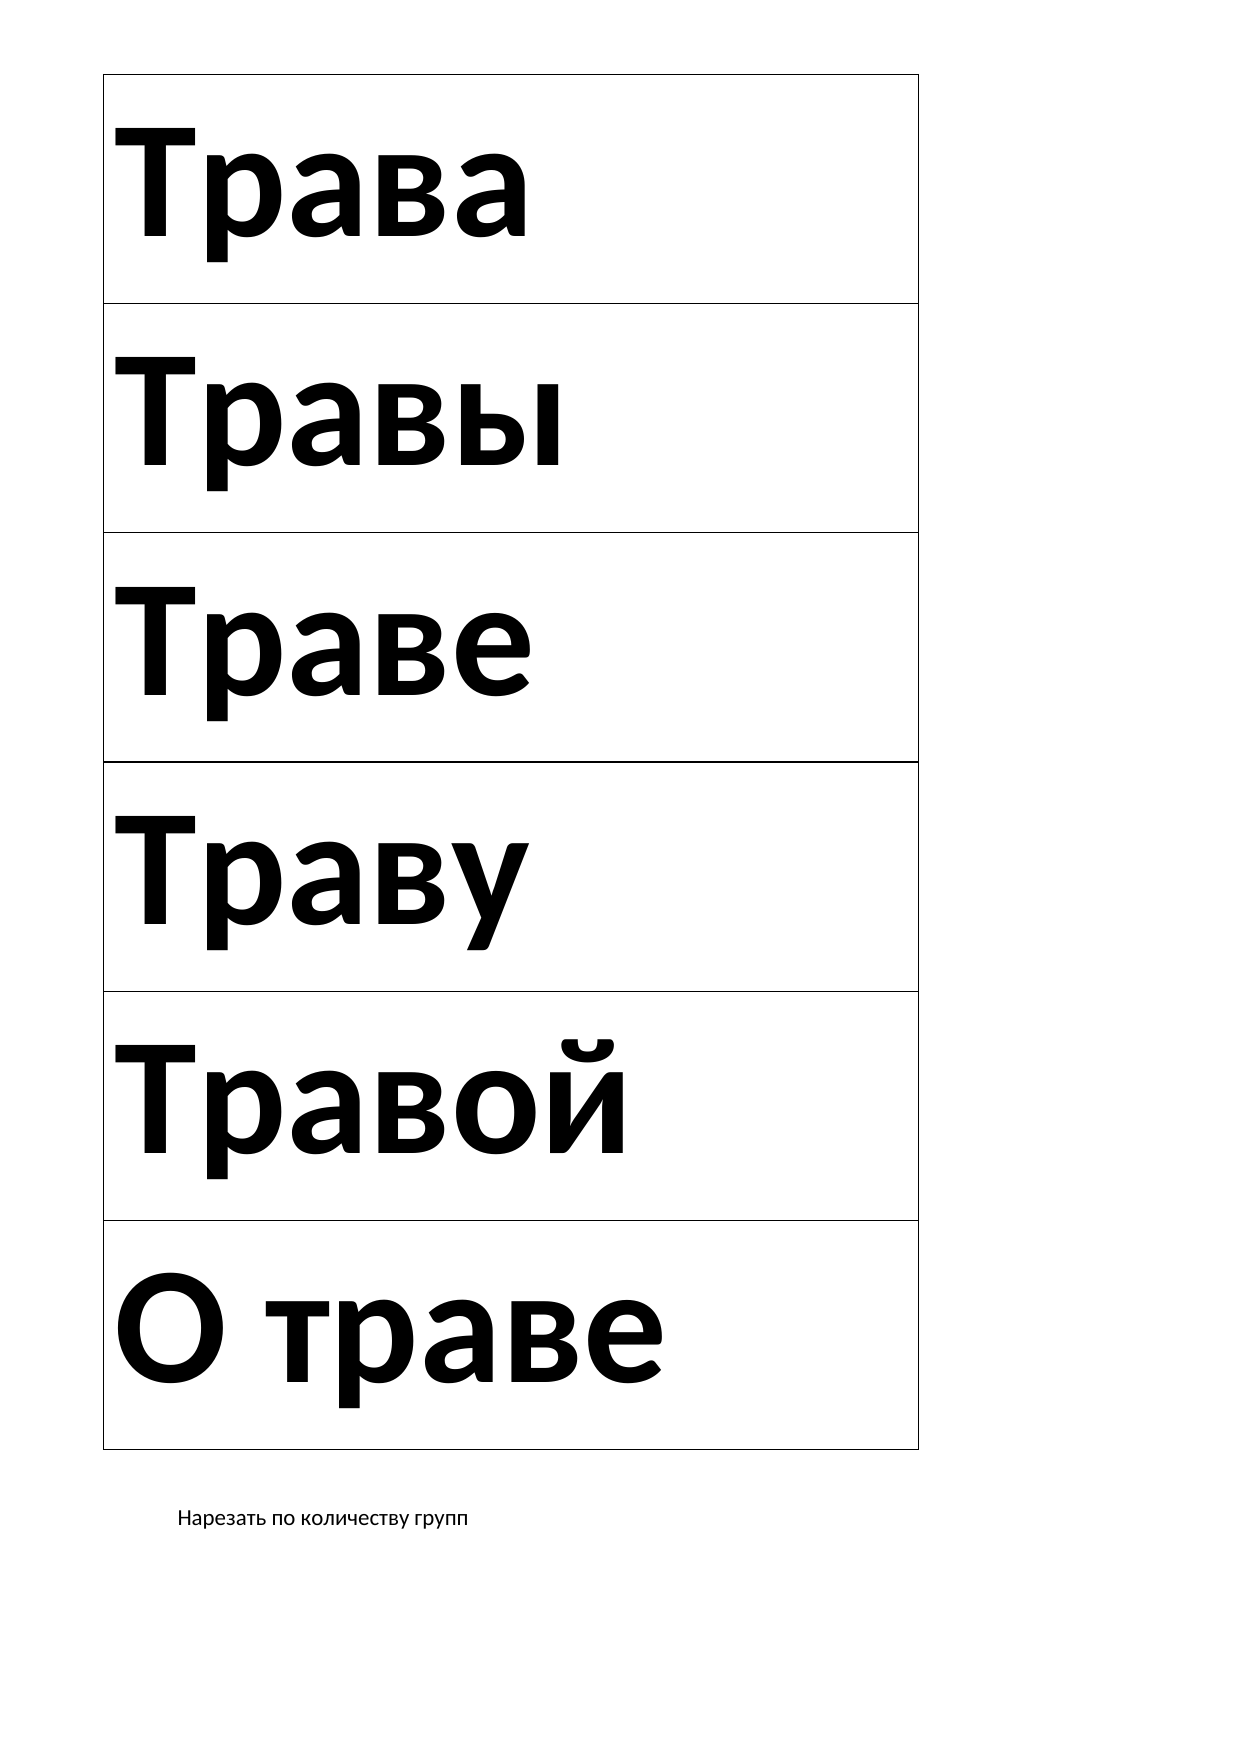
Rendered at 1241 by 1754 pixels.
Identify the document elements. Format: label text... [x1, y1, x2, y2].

table_cell Травы [104, 304, 918, 532]
table_cell Траве [104, 533, 918, 761]
table_cell О траве [104, 1221, 918, 1449]
table_header Трава [104, 75, 918, 303]
table_cell Травой [104, 992, 918, 1220]
table_cell Траву [104, 763, 918, 991]
